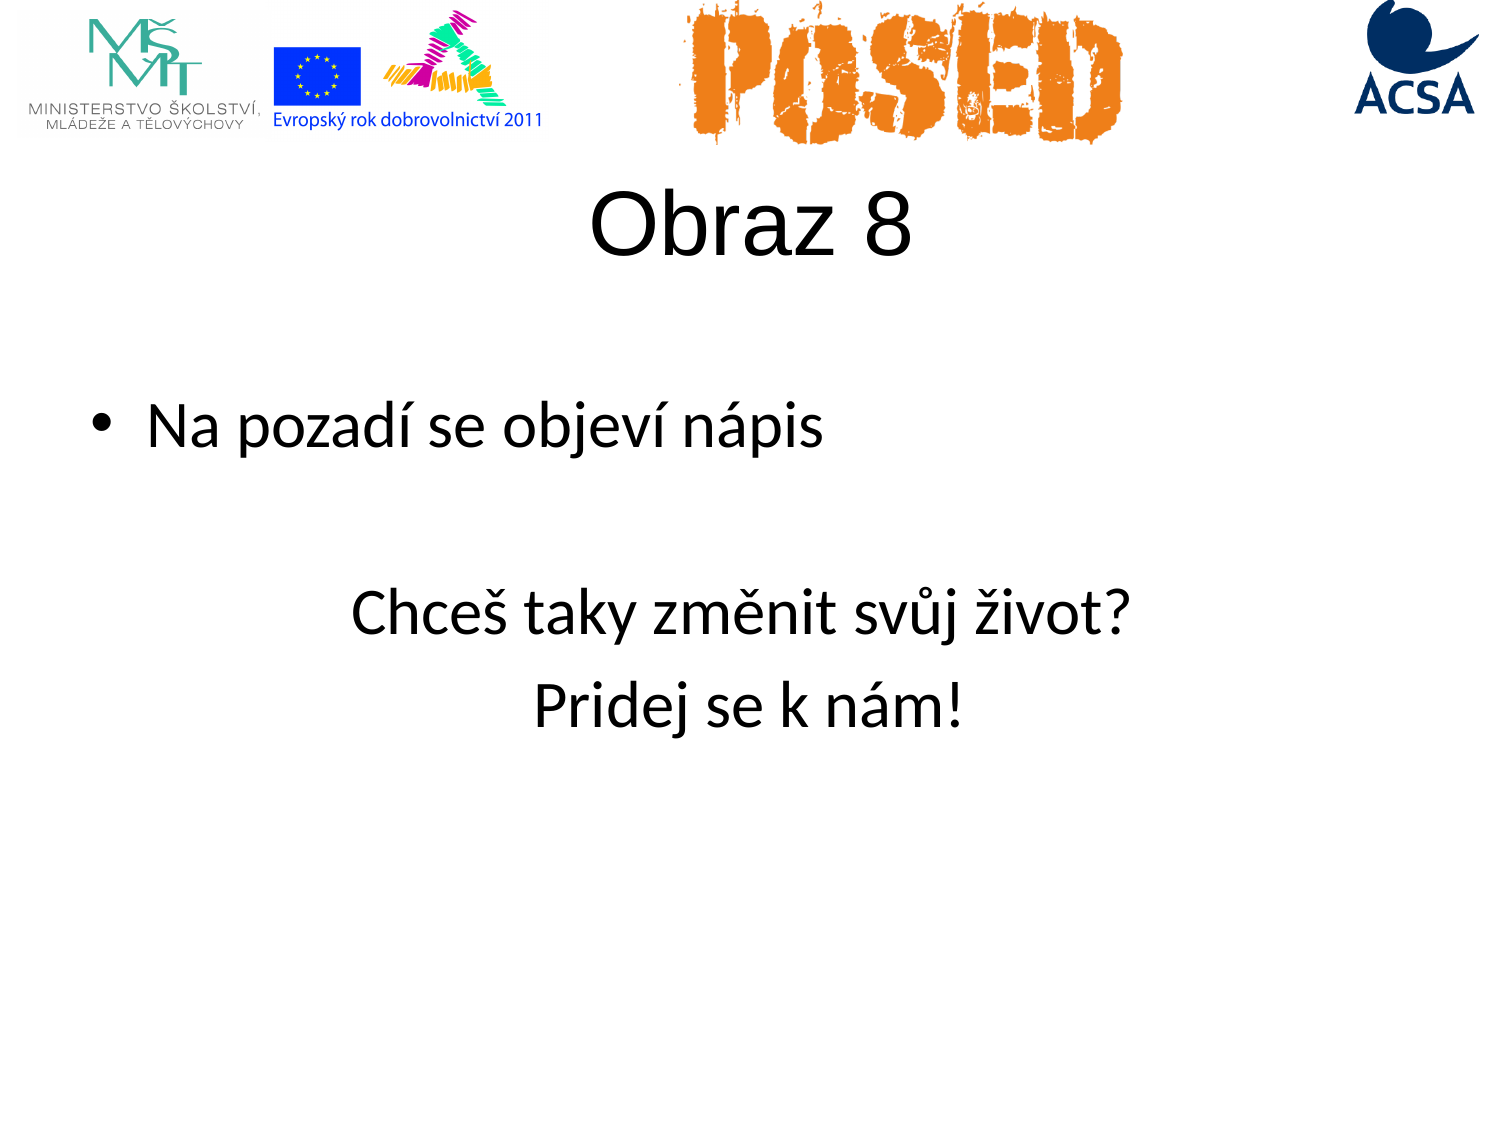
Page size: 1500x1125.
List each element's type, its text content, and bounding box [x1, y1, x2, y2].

picture [679, 0, 1123, 125]
title Obraz 8 [76, 125, 1427, 314]
list Na pozadí se objeví nápis Chceš taky změnit svůj život? Pridej se k nám! [74, 373, 1426, 1006]
picture [1354, 0, 1479, 114]
picture [17, 0, 549, 138]
